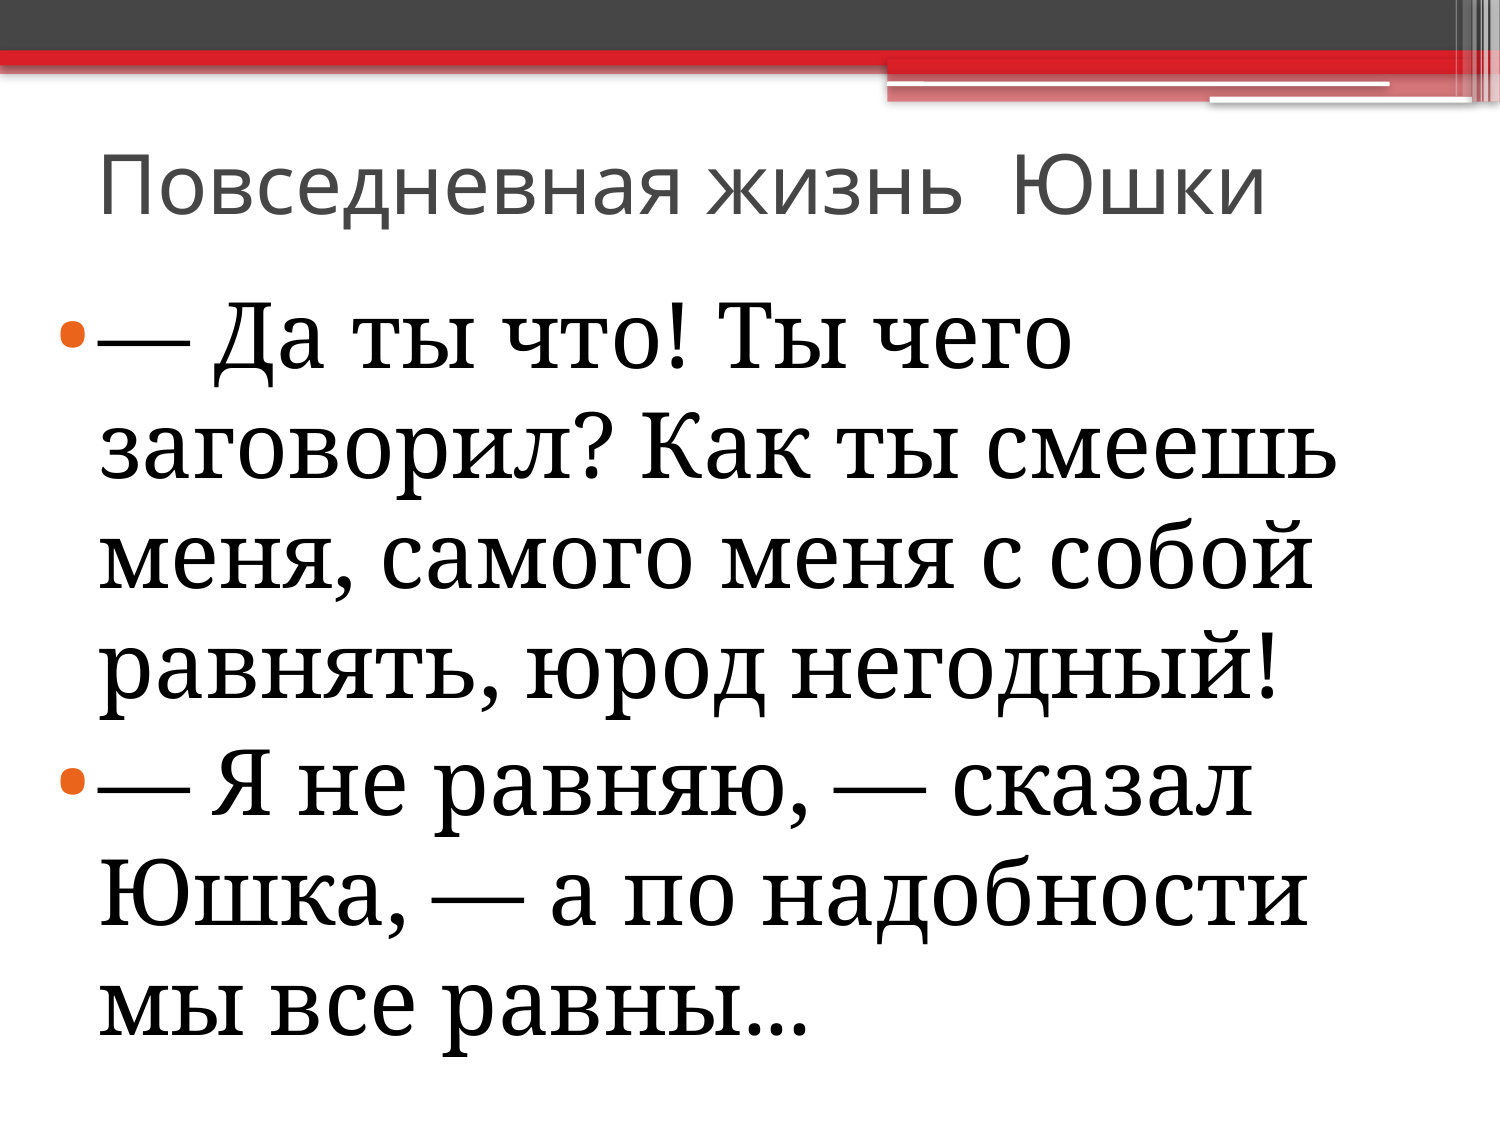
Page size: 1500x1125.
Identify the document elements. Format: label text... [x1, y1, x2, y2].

title Повседневная жизнь Юшки [82, 93, 1432, 269]
list — Да ты что! Ты чего заговорил? Как ты смеешь меня, самого меня с собой равнять, юрод негодный! — Я не равняю, — сказал Юшка, — а по надобности мы все равны... [23, 269, 1465, 1079]
